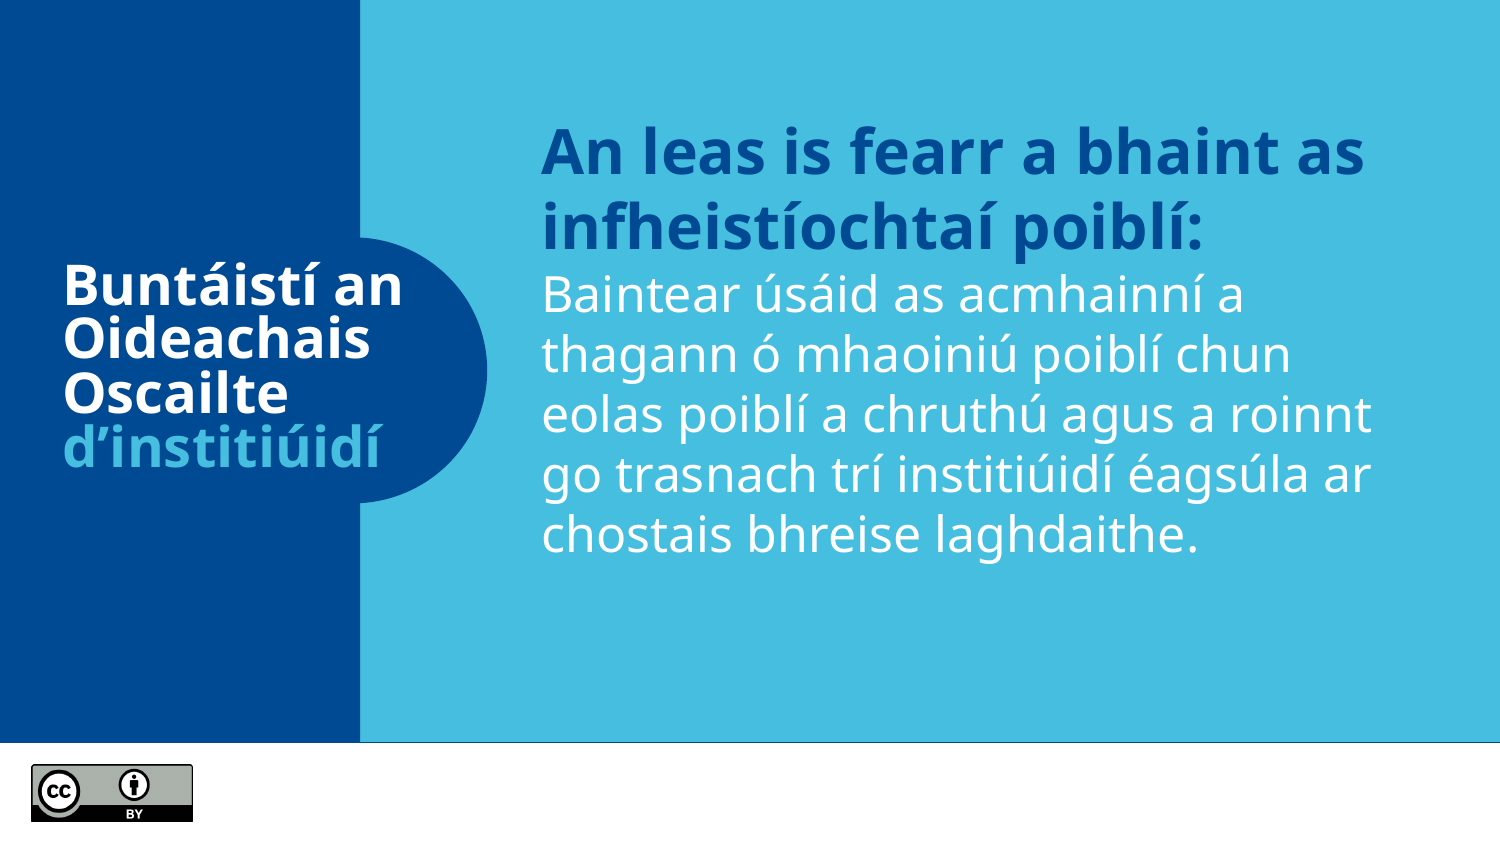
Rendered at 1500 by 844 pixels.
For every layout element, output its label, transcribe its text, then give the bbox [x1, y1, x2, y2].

text_box An leas is fearr a bhaint as infheistíochtaí poiblí: Baintear úsáid as acmhainní a thagann ó mhaoiniú poiblí chun eolas poiblí a chruthú agus a roinnt go trasnach trí institiúidí éagsúla ar chostais bhreise laghdaithe. [526, 97, 1409, 610]
text_box Buntáistí an Oideachais Oscailte d’institiúidí [47, 246, 462, 493]
text_box [462, 292, 488, 448]
text_box [300, 493, 405, 504]
text_box [0, 0, 361, 742]
text_box [304, 237, 401, 246]
picture [31, 764, 193, 822]
text_box [0, 750, 1500, 844]
